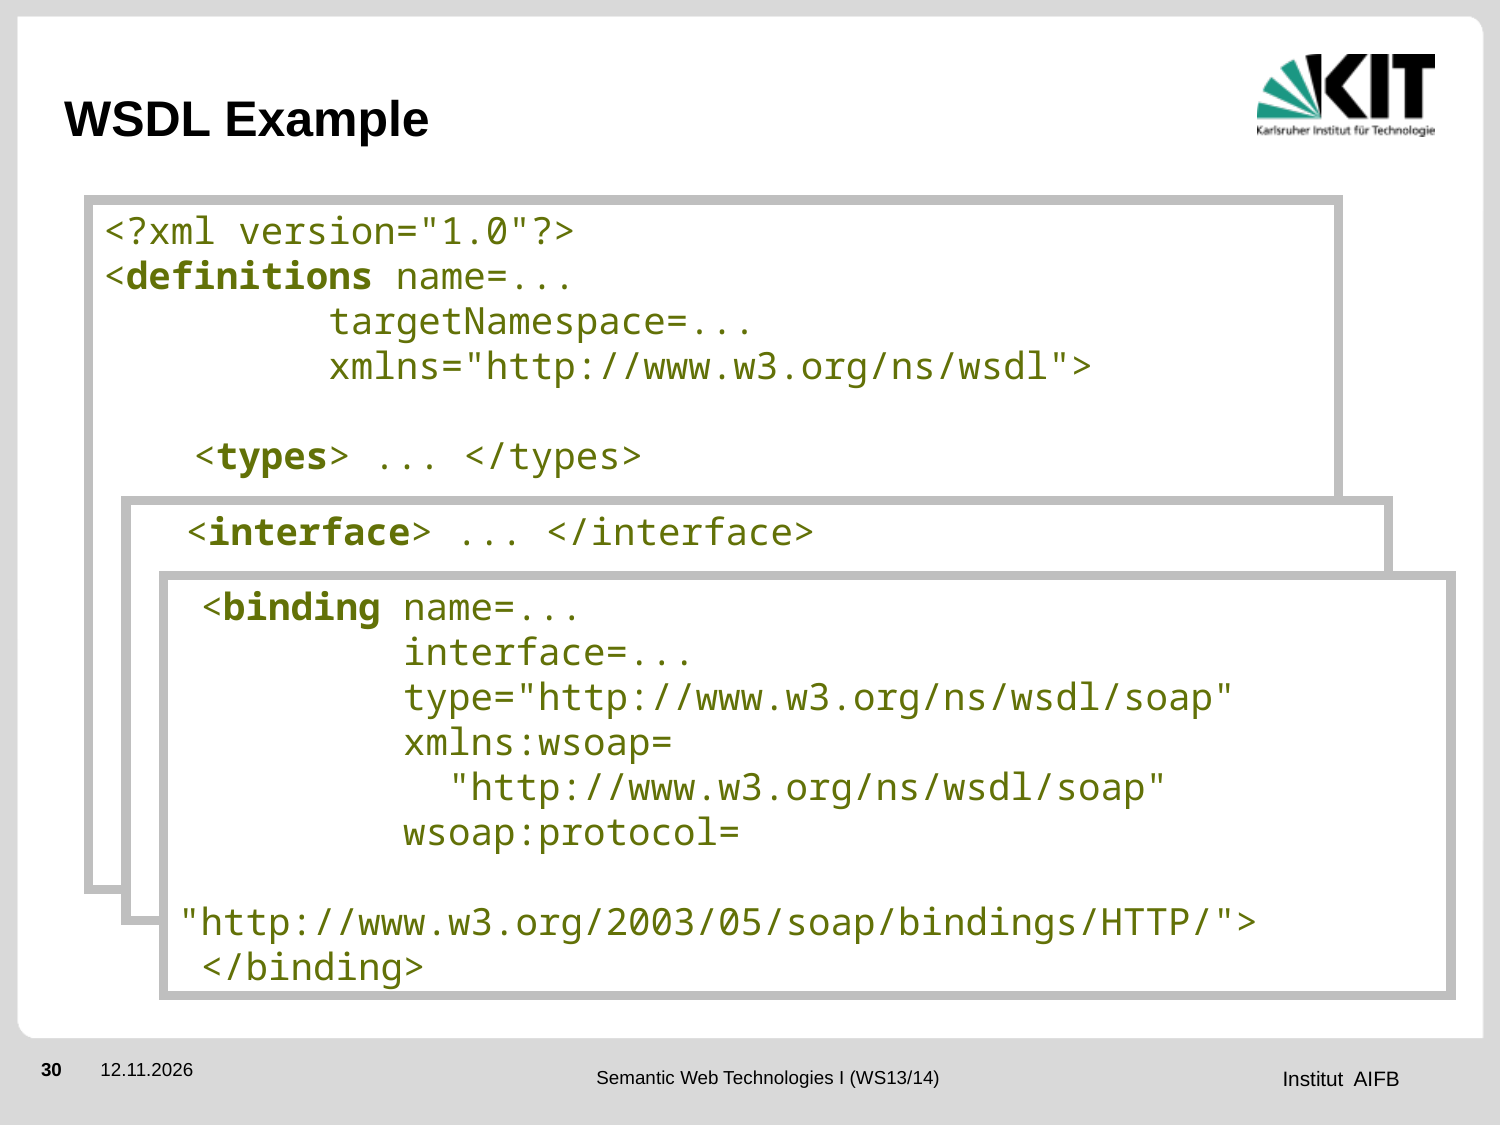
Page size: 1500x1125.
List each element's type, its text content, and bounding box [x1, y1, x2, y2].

text_box <interface> ... </interface> [125, 500, 1389, 921]
picture [0, 0, 1500, 1125]
text_box <binding name=... interface=... type="http://www.w3.org/ns/wsdl/soap" xmlns:wsoap= "http://www.w3.org/ns/wsdl/soap" wsoap:protocol= "http://www.w3.org/2003/05/soap/bindings/HTTP/"> </binding> [163, 575, 1451, 996]
title WSDL Example [64, 54, 1198, 147]
text_box <?xml version="1.0"?> <definitions name=... targetNamespace=... xmlns="http://www.w3.org/ns/wsdl"> <types> ... </types> [88, 199, 1339, 890]
